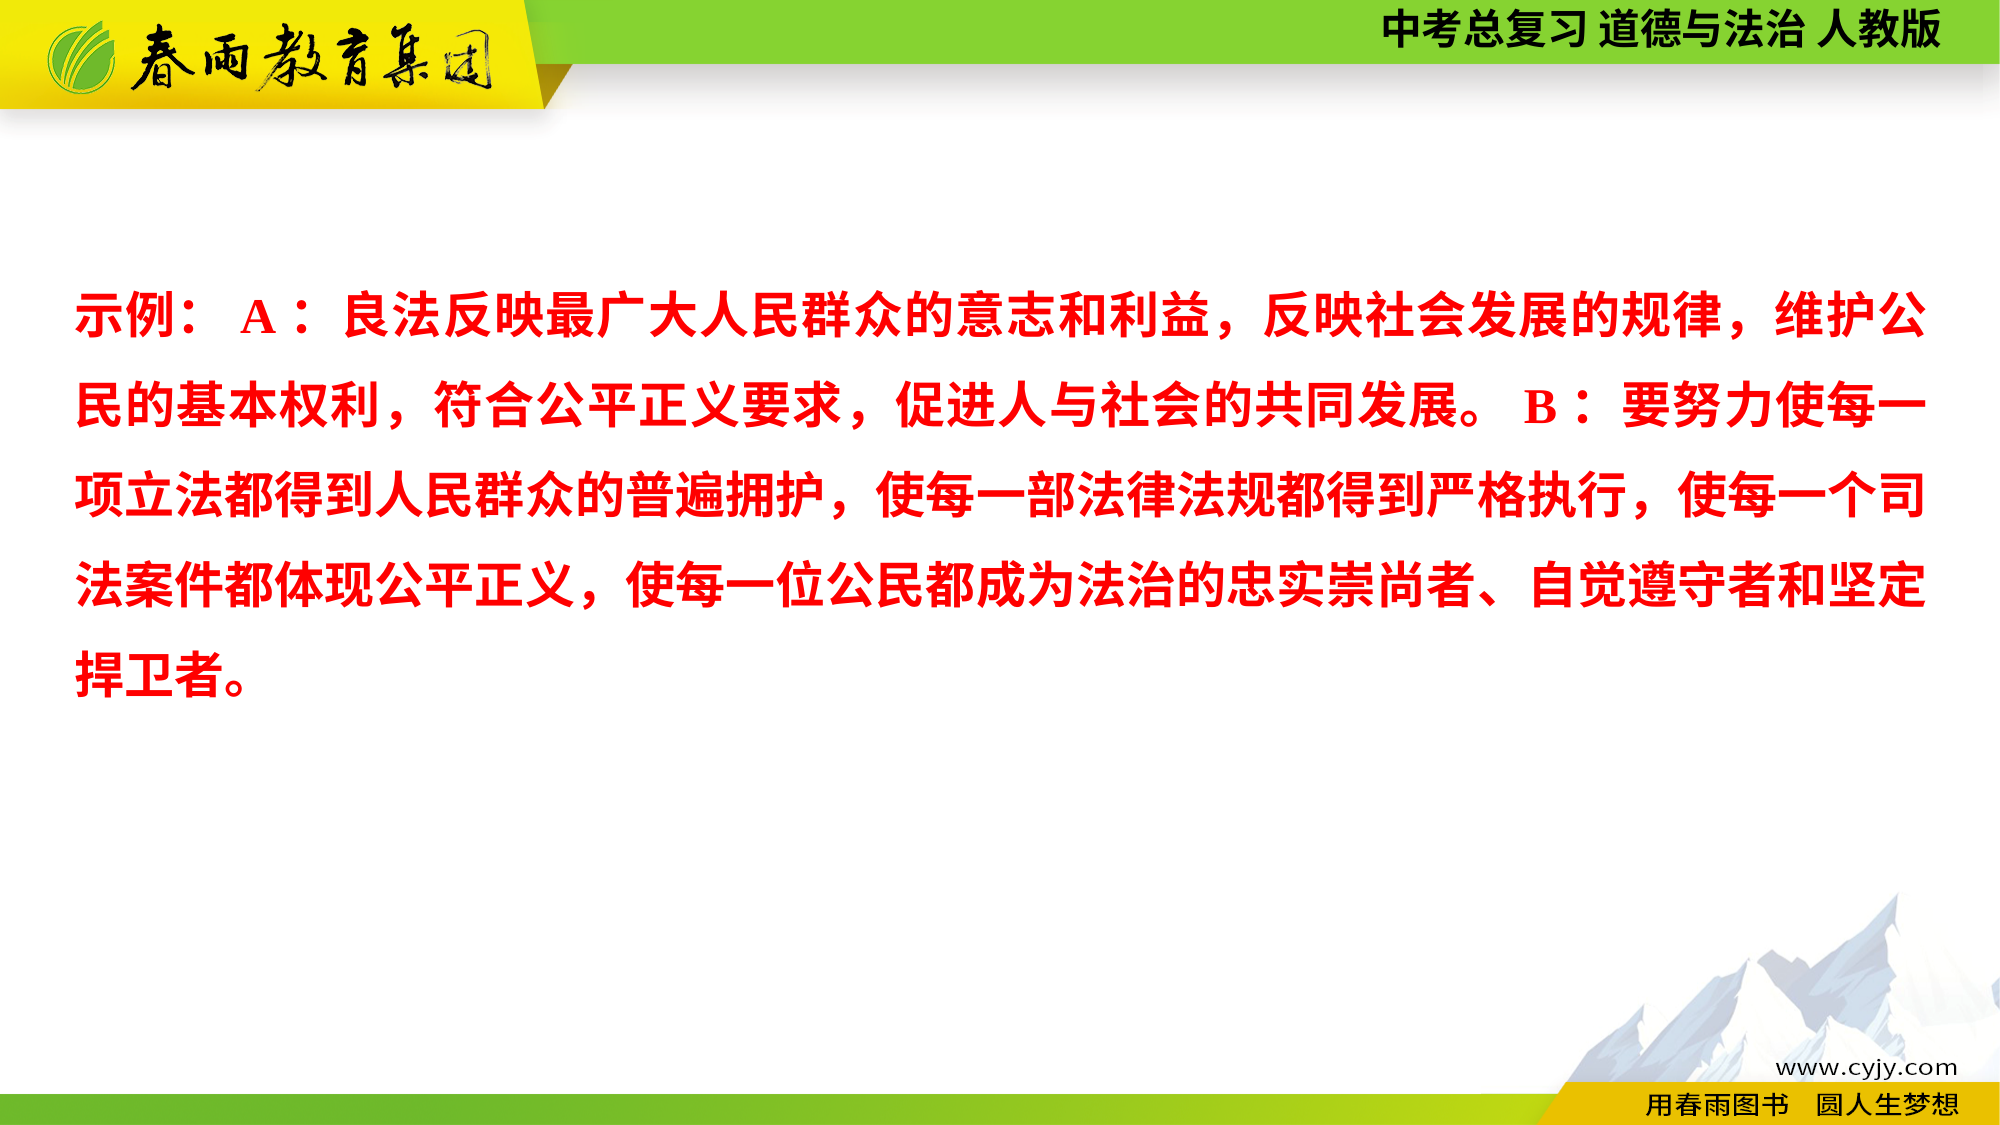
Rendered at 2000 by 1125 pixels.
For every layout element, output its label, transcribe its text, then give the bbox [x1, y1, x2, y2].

picture [0, 0, 2000, 1125]
list 示例：A：良法反映最广大人民群众的意志和利益，反映社会发展的规律，维护公民的基本权利，符合公平正义要求，促进人与社会的共同发展。B：要努力使每一项立法都得到人民群众的普遍拥护，使每一部法律法规都得到严格执行，使每一个司法案件都体现公平正义，使每一位公民都成为法治的忠实崇尚者、自觉遵守者和坚定捍卫者。 [59, 246, 1944, 705]
